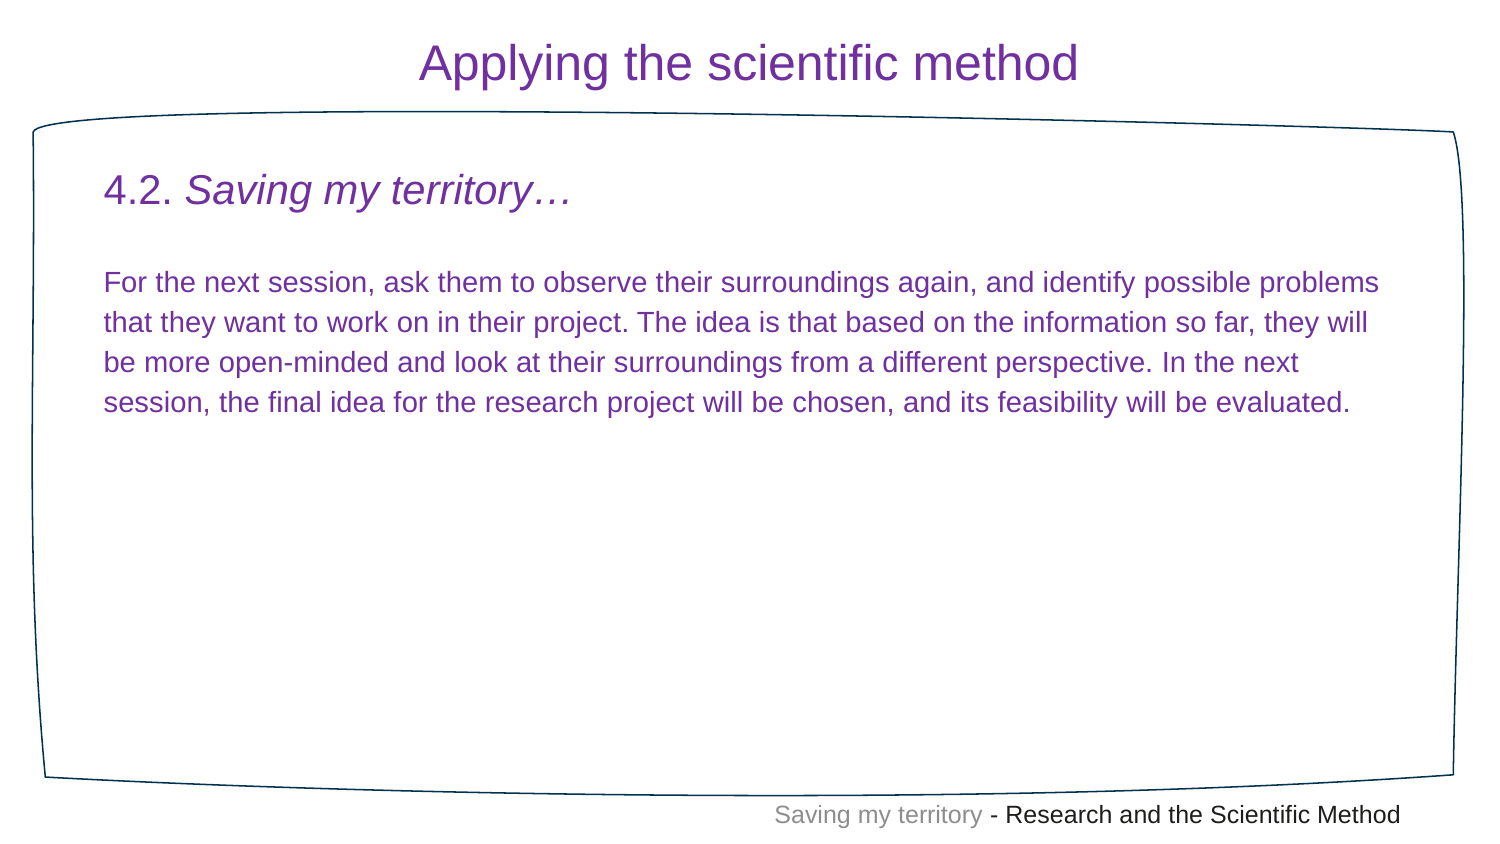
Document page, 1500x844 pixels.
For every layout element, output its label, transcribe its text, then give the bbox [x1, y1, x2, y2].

list For the next session, ask them to observe their surroundings again, and identify possible problems that they want to work on in their project. The idea is that based on the information so far, they will be more open-minded and look at their surroundings from a different perspective. In the next session, the final idea for the research project will be chosen, and its feasibility will be evaluated. [88, 242, 1417, 747]
text_box Applying the scientific method [0, 20, 1499, 106]
text_box 4.2. Saving my territory… [88, 147, 1417, 234]
text_box Saving my territory - Research and the Scientific Method [88, 790, 1417, 844]
text_box [32, 111, 1464, 790]
